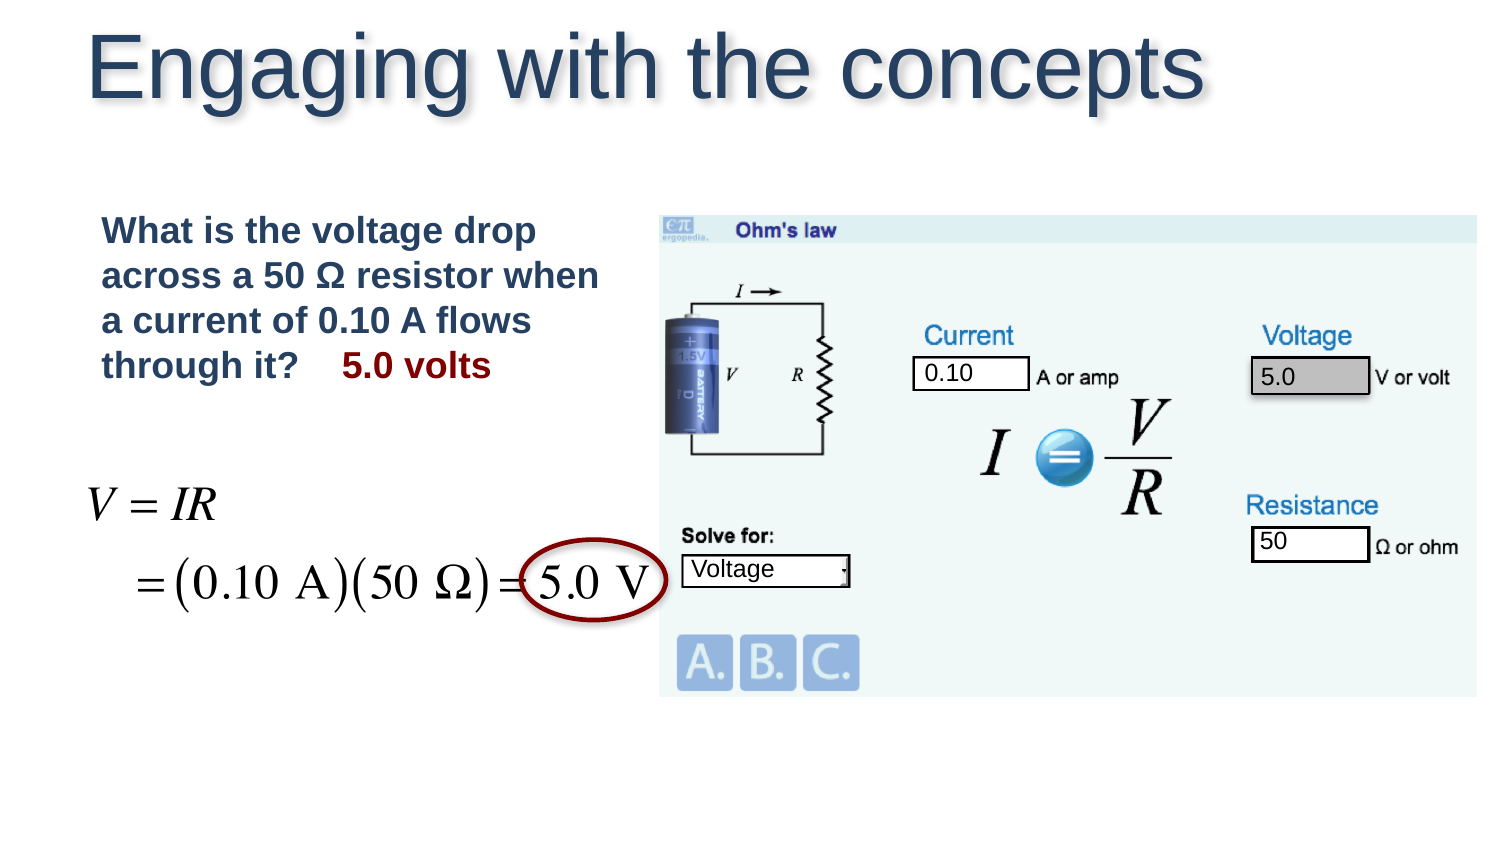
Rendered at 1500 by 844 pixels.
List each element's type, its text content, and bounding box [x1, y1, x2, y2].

picture [84, 483, 654, 616]
text_box What is the voltage drop across a 50 Ω resistor when a current of 0.10 A flows through it? 5.0 volts [86, 213, 634, 379]
text_box Engaging with the concepts [70, 0, 1388, 206]
picture [659, 215, 1477, 697]
